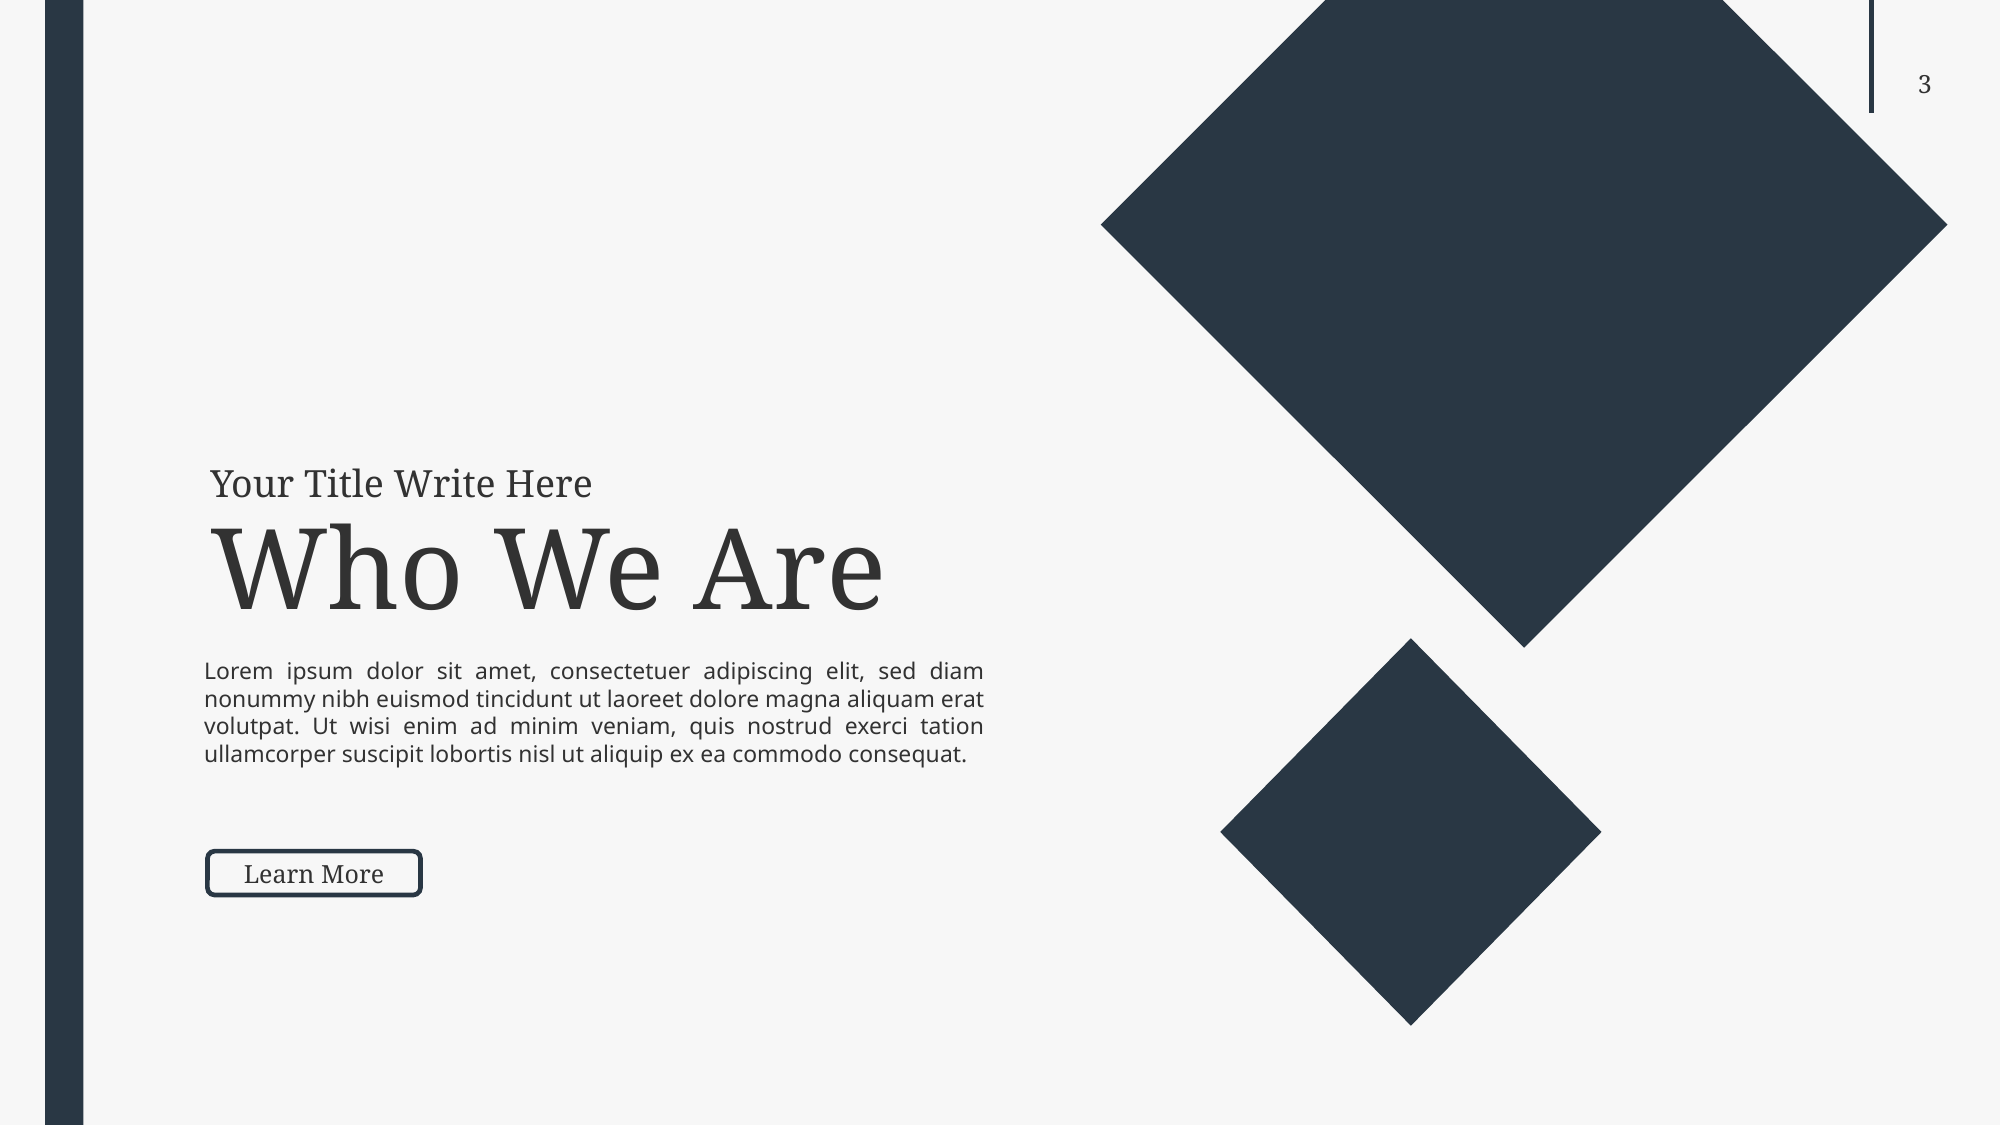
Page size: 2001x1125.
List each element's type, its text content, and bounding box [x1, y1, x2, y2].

text_box Your Title Write Here [195, 452, 734, 512]
picture [945, 0, 1868, 933]
text_box [44, 0, 84, 1125]
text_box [207, 850, 421, 897]
text_box Lorem ipsum dolor sit amet, consectetuer adipiscing elit, sed diam nonummy nibh euismod tincidunt ut laoreet dolore magna aliquam erat volutpat. Ut wisi enim ad minim veniam, quis nostrud exerci tation ullamcorper suscipit lobortis nisl ut aliquip ex ea commodo consequat. [189, 649, 1000, 802]
text_box Who We Are [195, 489, 945, 640]
text_box [1318, 933, 1504, 1028]
text_box [1868, 143, 1950, 306]
